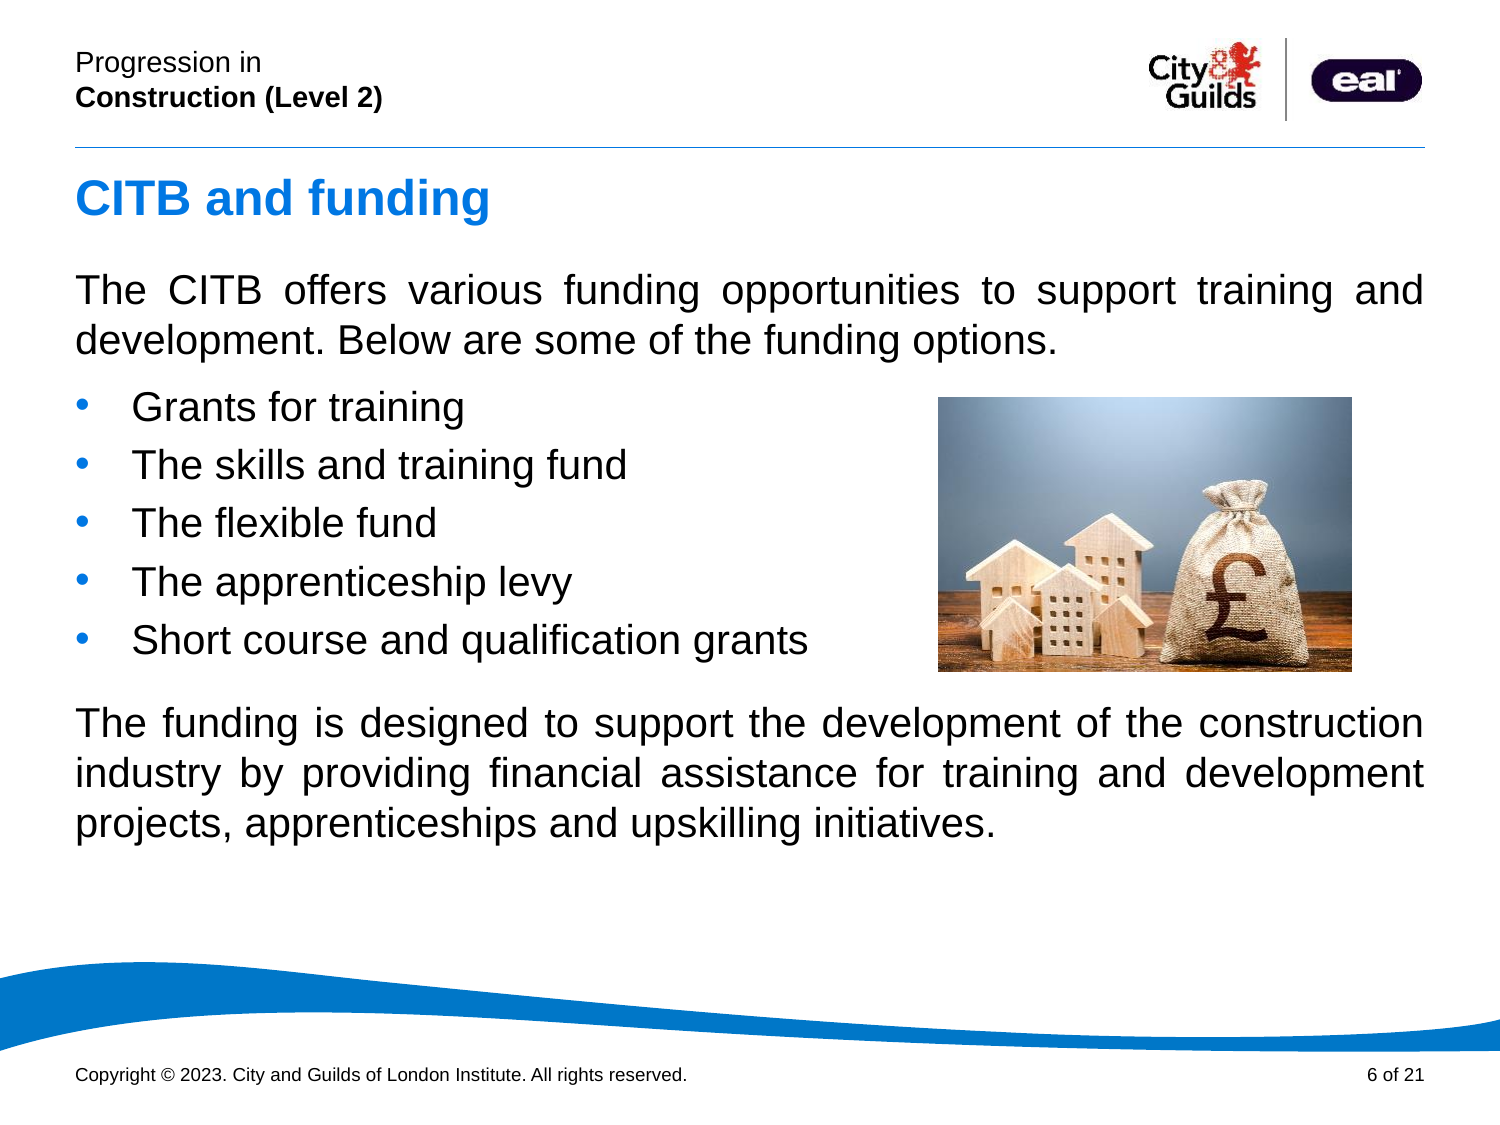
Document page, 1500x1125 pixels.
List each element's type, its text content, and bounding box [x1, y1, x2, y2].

title CITB and funding [74, 165, 1426, 229]
picture [1149, 38, 1422, 121]
list The CITB offers various funding opportunities to support training and development. Below are some of the funding options. Grants for training The skills and training fund The flexible fund The apprenticeship levy Short course and qualification grants The funding is designed to support the development of the construction industry by providing financial assistance for training and development projects, apprenticeships and upskilling initiatives. [74, 262, 1426, 960]
picture [938, 396, 1353, 673]
